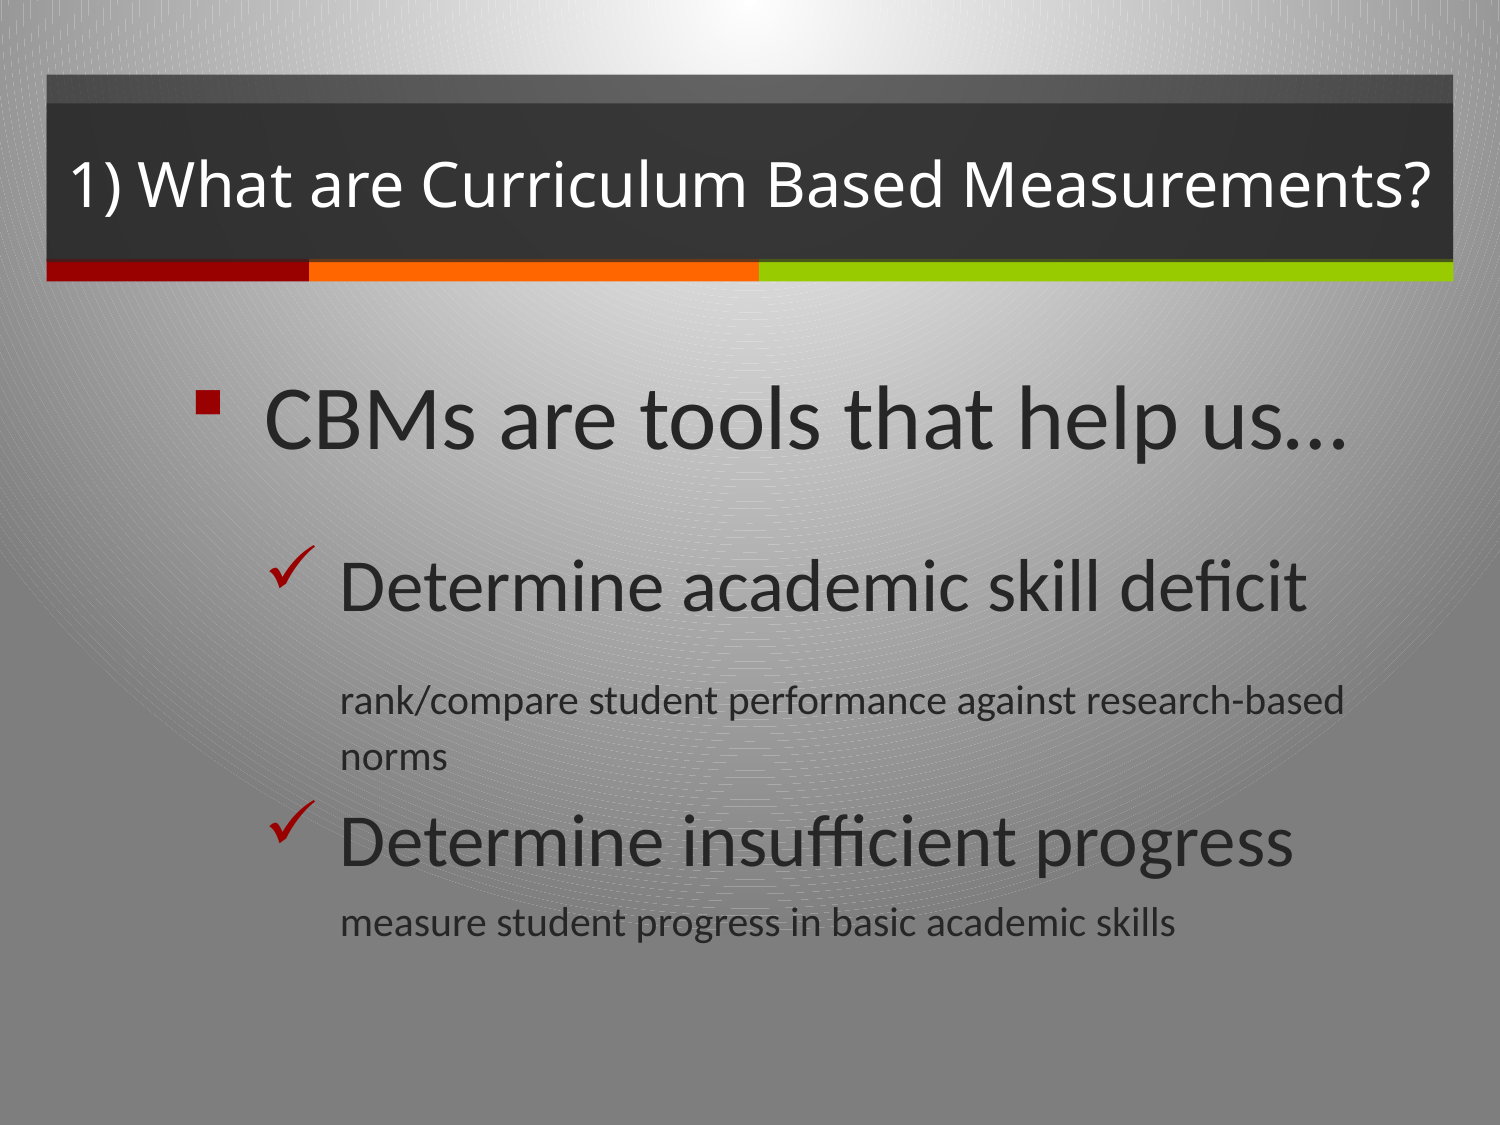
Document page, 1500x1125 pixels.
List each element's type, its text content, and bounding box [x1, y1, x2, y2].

title 1) What are Curriculum Based Measurements? [46, 103, 1454, 263]
list CBMs are tools that help us… Determine academic skill deficit rank/compare student performance against research-based norms Determine insufficient progress measure student progress in basic academic skills [174, 350, 1454, 1005]
